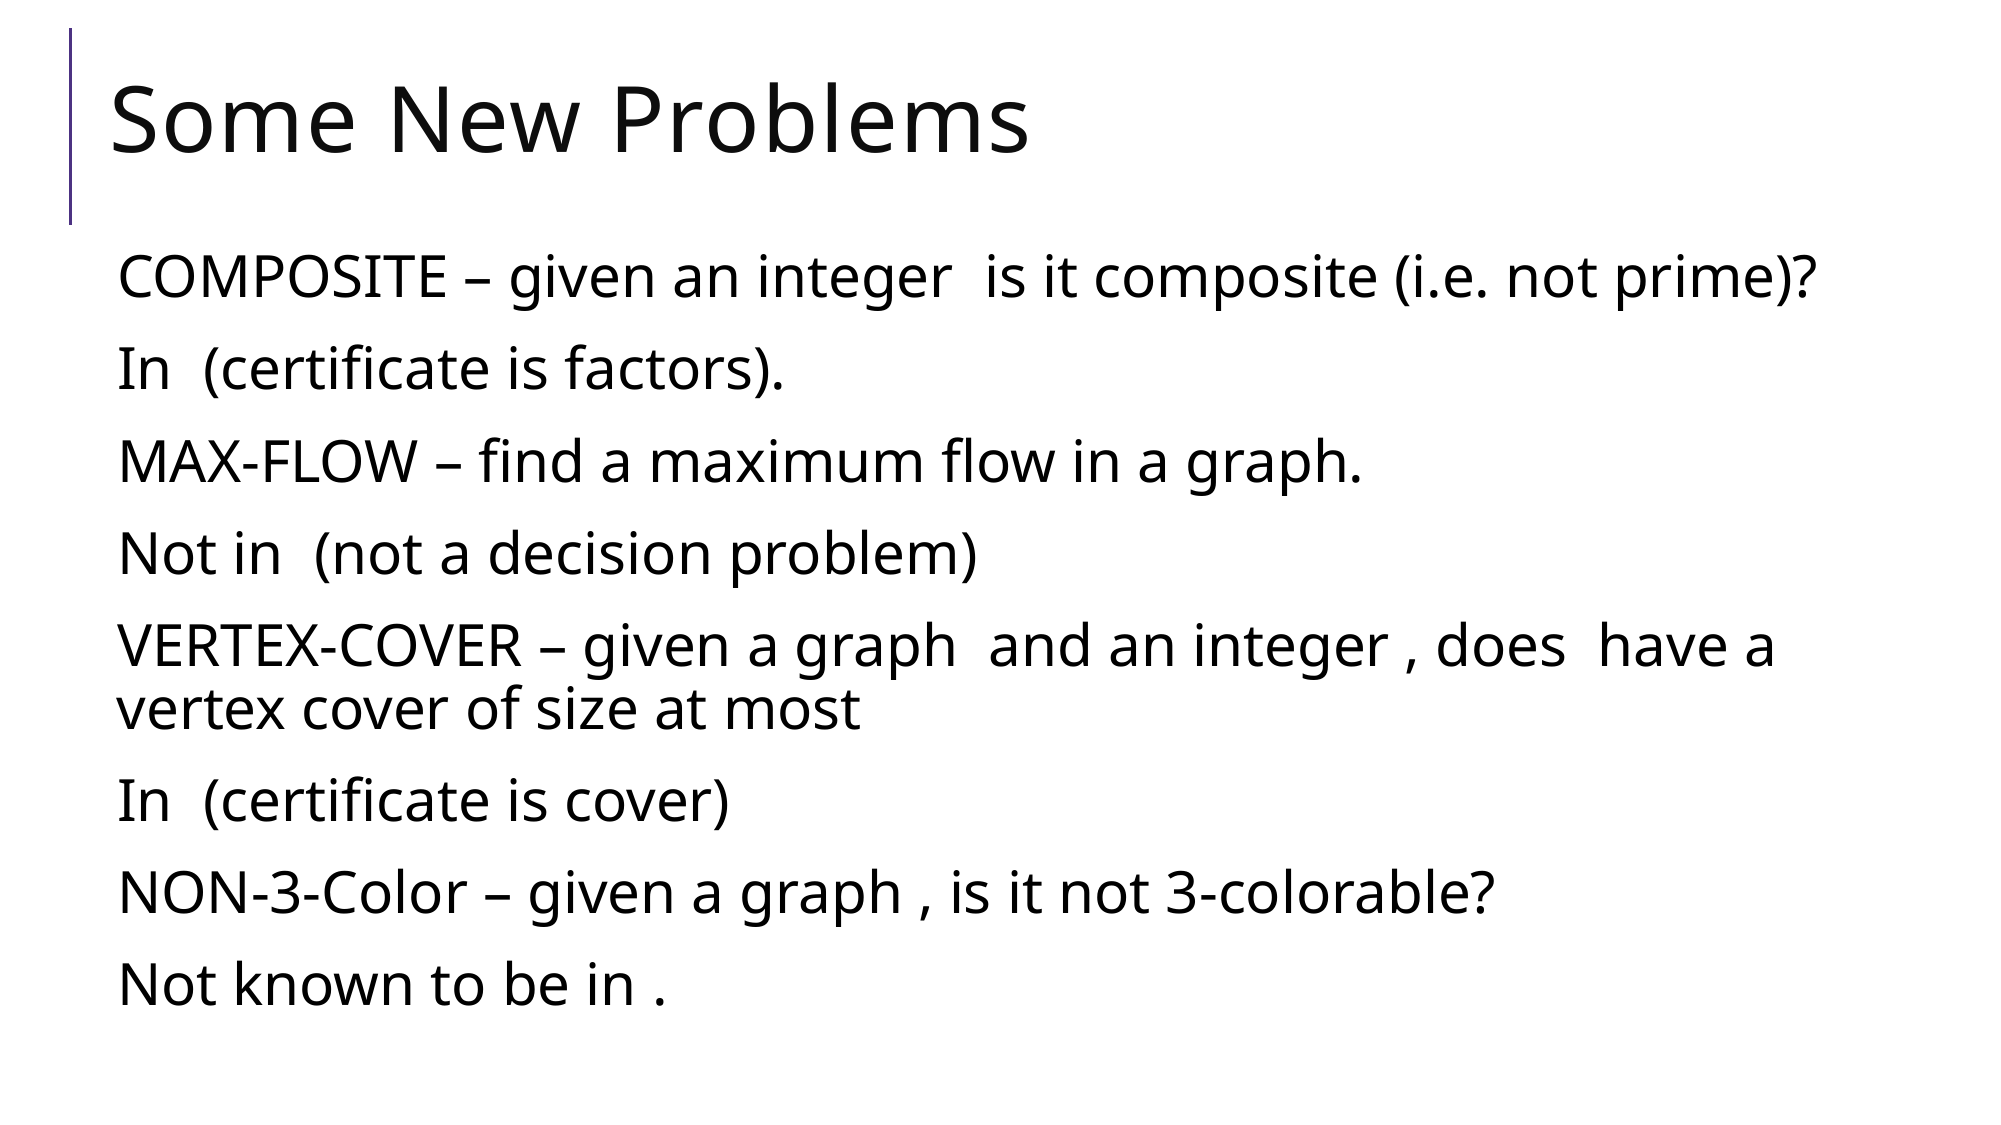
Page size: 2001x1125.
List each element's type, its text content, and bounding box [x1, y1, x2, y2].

title Some New Problems [94, 43, 1930, 210]
